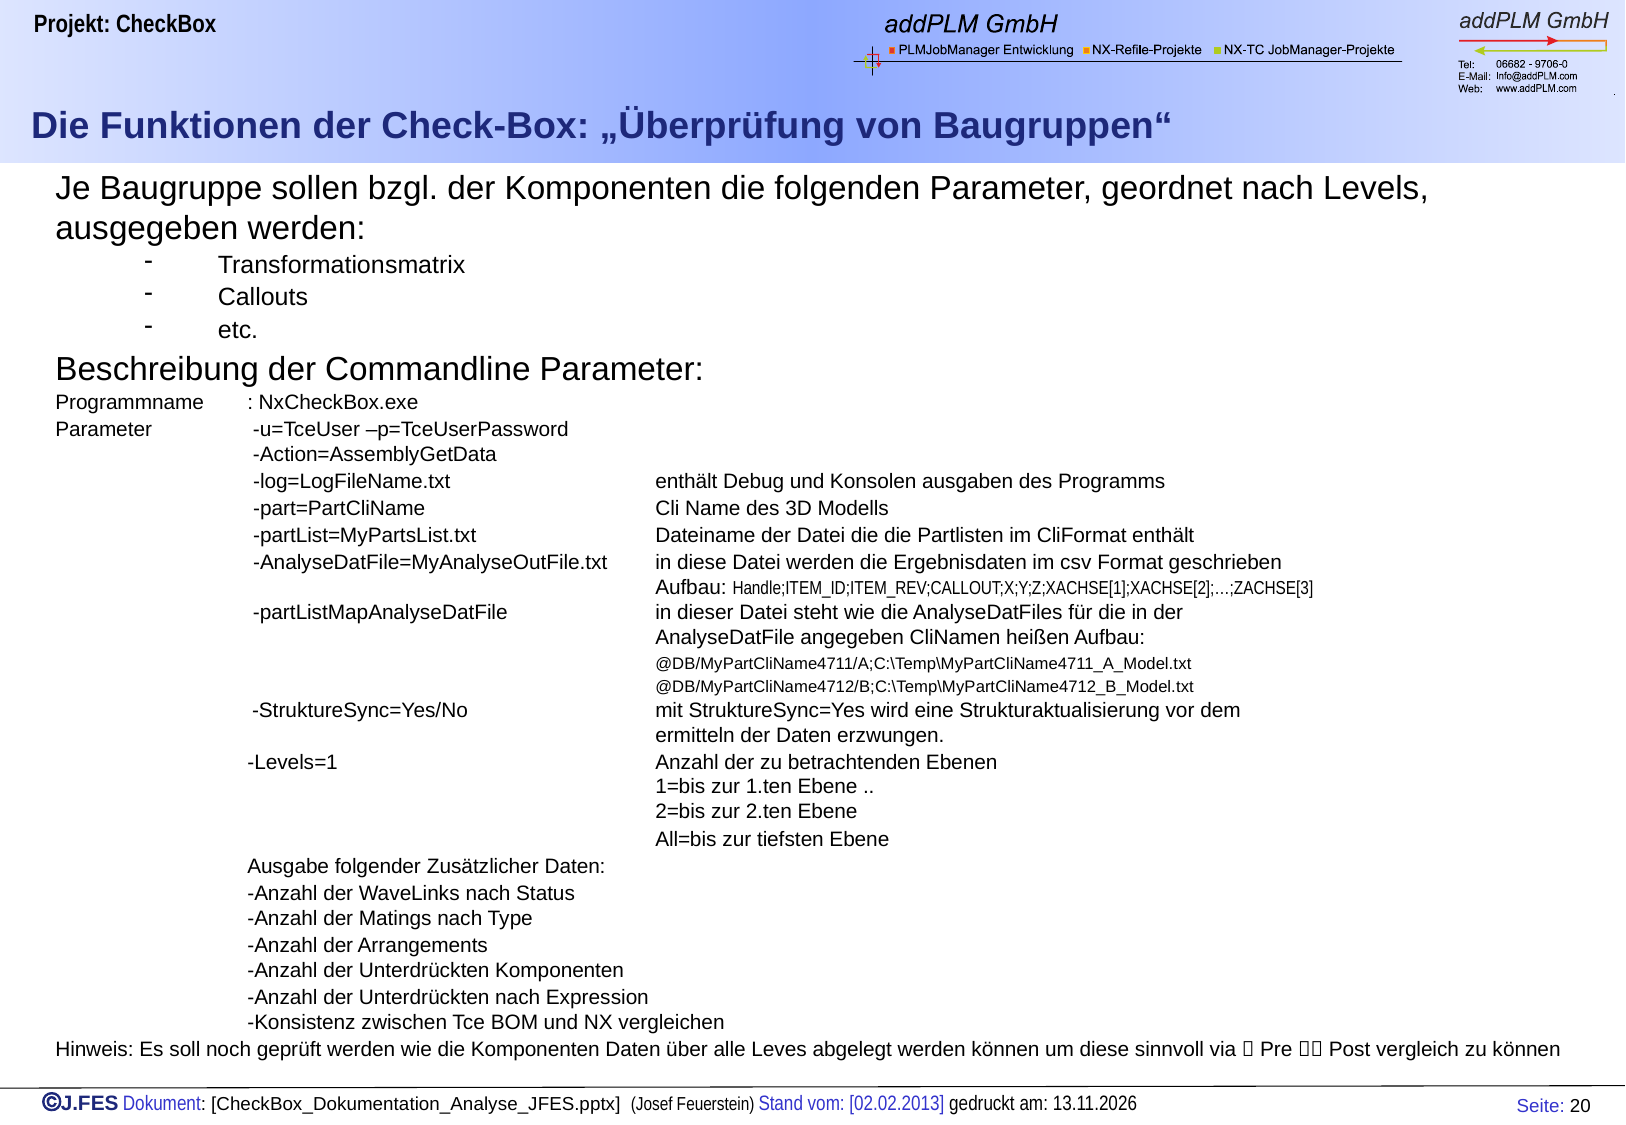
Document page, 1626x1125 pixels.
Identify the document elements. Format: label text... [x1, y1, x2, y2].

title Die Funktionen der Check-Box: „Überprüfung von Baugruppen“ [30, 73, 1600, 147]
text_box Je Baugruppe sollen bzgl. der Komponenten die folgenden Parameter, geordnet nach Levels, ausgegeben werden: Transformationsmatrix Callouts etc. Beschreibung der Commandline Parameter: Programmname : NxCheckBox.exe Parameter -u=TceUser –p=TceUserPassword -Action=AssemblyGetData -log=LogFileName.txt enthält Debug und Konsolen ausgaben des Programms -part=PartCliName Cli Name des 3D Modells -partList=MyPartsList.txt Dateiname der Datei die die Partlisten im CliFormat enthält -AnalyseDatFile=MyAnalyseOutFile.txt in diese Datei werden die Ergebnisdaten im csv Format geschrieben Aufbau: Handle;ITEM_ID;ITEM_REV;CALLOUT;X;Y;Z;XACHSE[1];XACHSE[2];…;ZACHSE[3] -partListMapAnalyseDatFile in dieser Datei steht wie die AnalyseDatFiles für die in der AnalyseDatFile angegeben CliNamen heißen Aufbau: @DB/MyPartCliName4711/A;C:\Temp\MyPartCliName4711_A_Model.txt @DB/MyPartCliName4712/B;C:\Temp\MyPartCliName4712_B_Model.txt -StruktureSync=Yes/No mit StruktureSync=Yes wird eine Strukturaktualisierung vor dem ermitteln der Daten erzwungen. -Levels=1 Anzahl der zu betrachtenden Ebenen 1=bis zur 1.ten Ebene .. 2=bis zur 2.ten Ebene All=bis zur tiefsten Ebene Ausgabe folgender Zusätzlicher Daten: -Anzahl der WaveLinks nach Status -Anzahl der Matings nach Type -Anzahl der Arrangements -Anzahl der Unterdrückten Komponenten -Anzahl der Unterdrückten nach Expression -Konsistenz zwischen Tce BOM und NX vergleichen Hinweis: Es soll noch geprüft werden wie die Komponenten Daten über alle Leves abgelegt werden können um diese sinnvoll via  Pre  Post vergleich zu können [40, 158, 1619, 1068]
